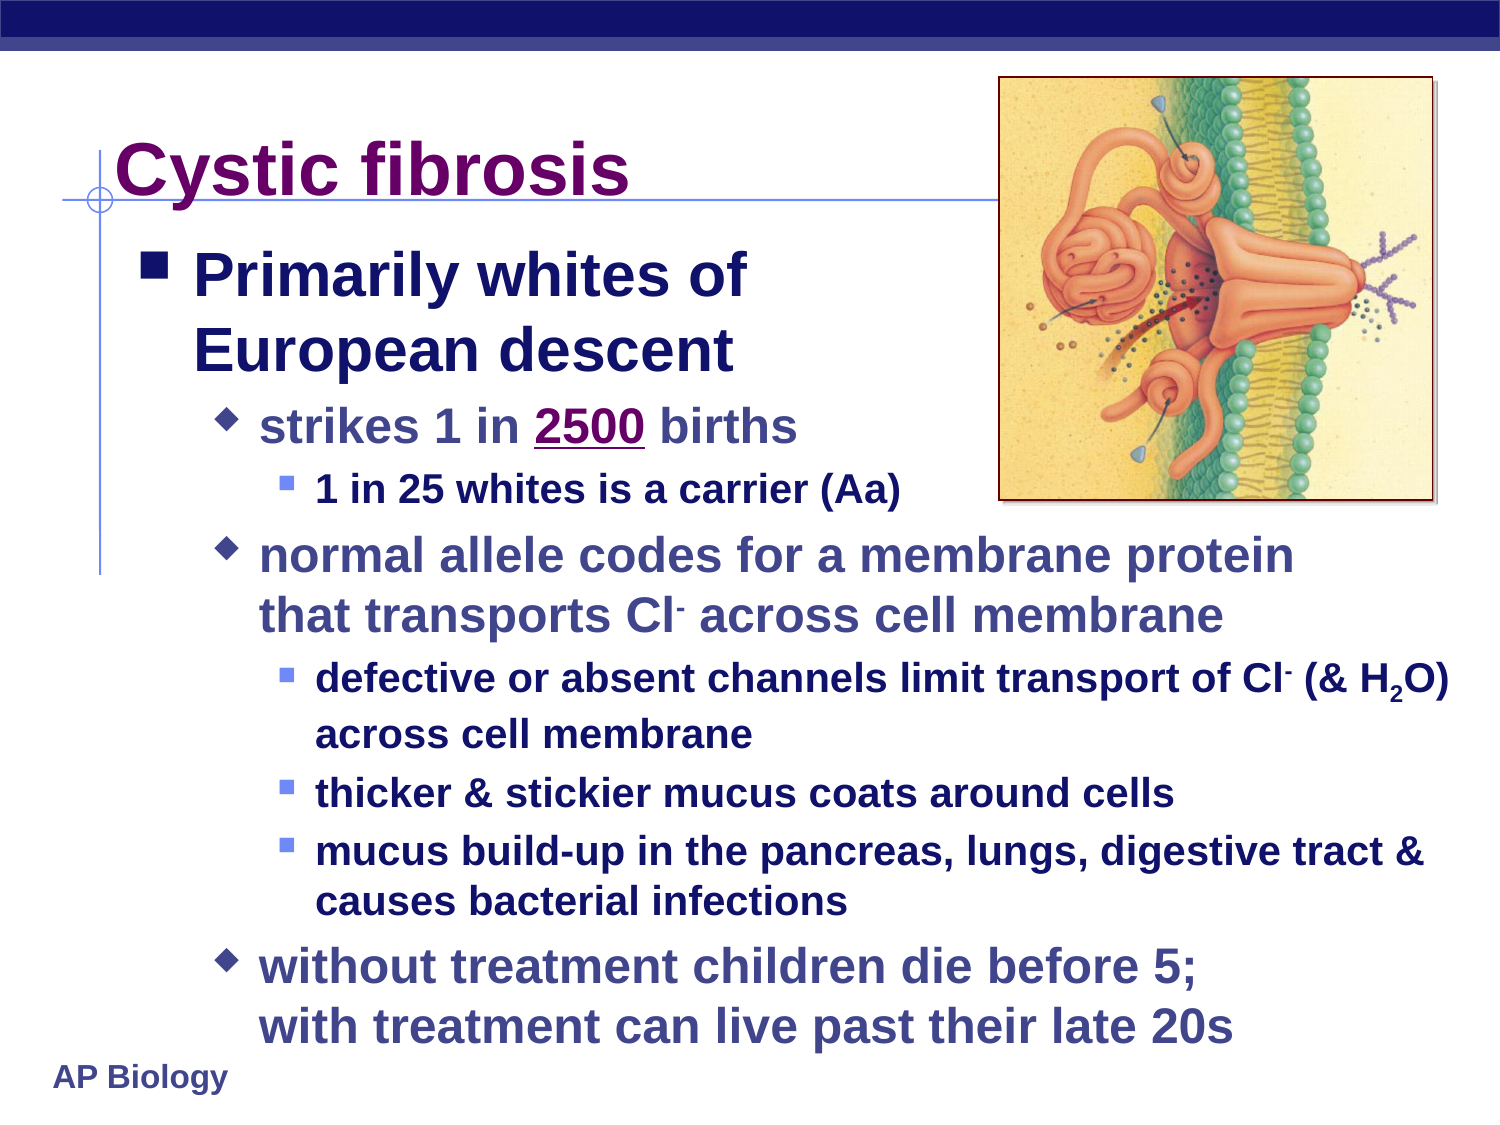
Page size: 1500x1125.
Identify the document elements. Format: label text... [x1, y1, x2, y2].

list Primarily whites of European descent strikes 1 in 2500 births 1 in 25 whites is a carrier (Aa) normal allele codes for a membrane protein that transports Cl- across cell membrane defective or absent channels limit transport of Cl- (& H2O) across cell membrane thicker & stickier mucus coats around cells mucus build-up in the pancreas, lungs, digestive tract & causes bacterial infections without treatment children die before 5; with treatment can live past their late 20s [121, 226, 1485, 1102]
title Cystic fibrosis [99, 112, 998, 238]
picture [1000, 72, 1432, 505]
